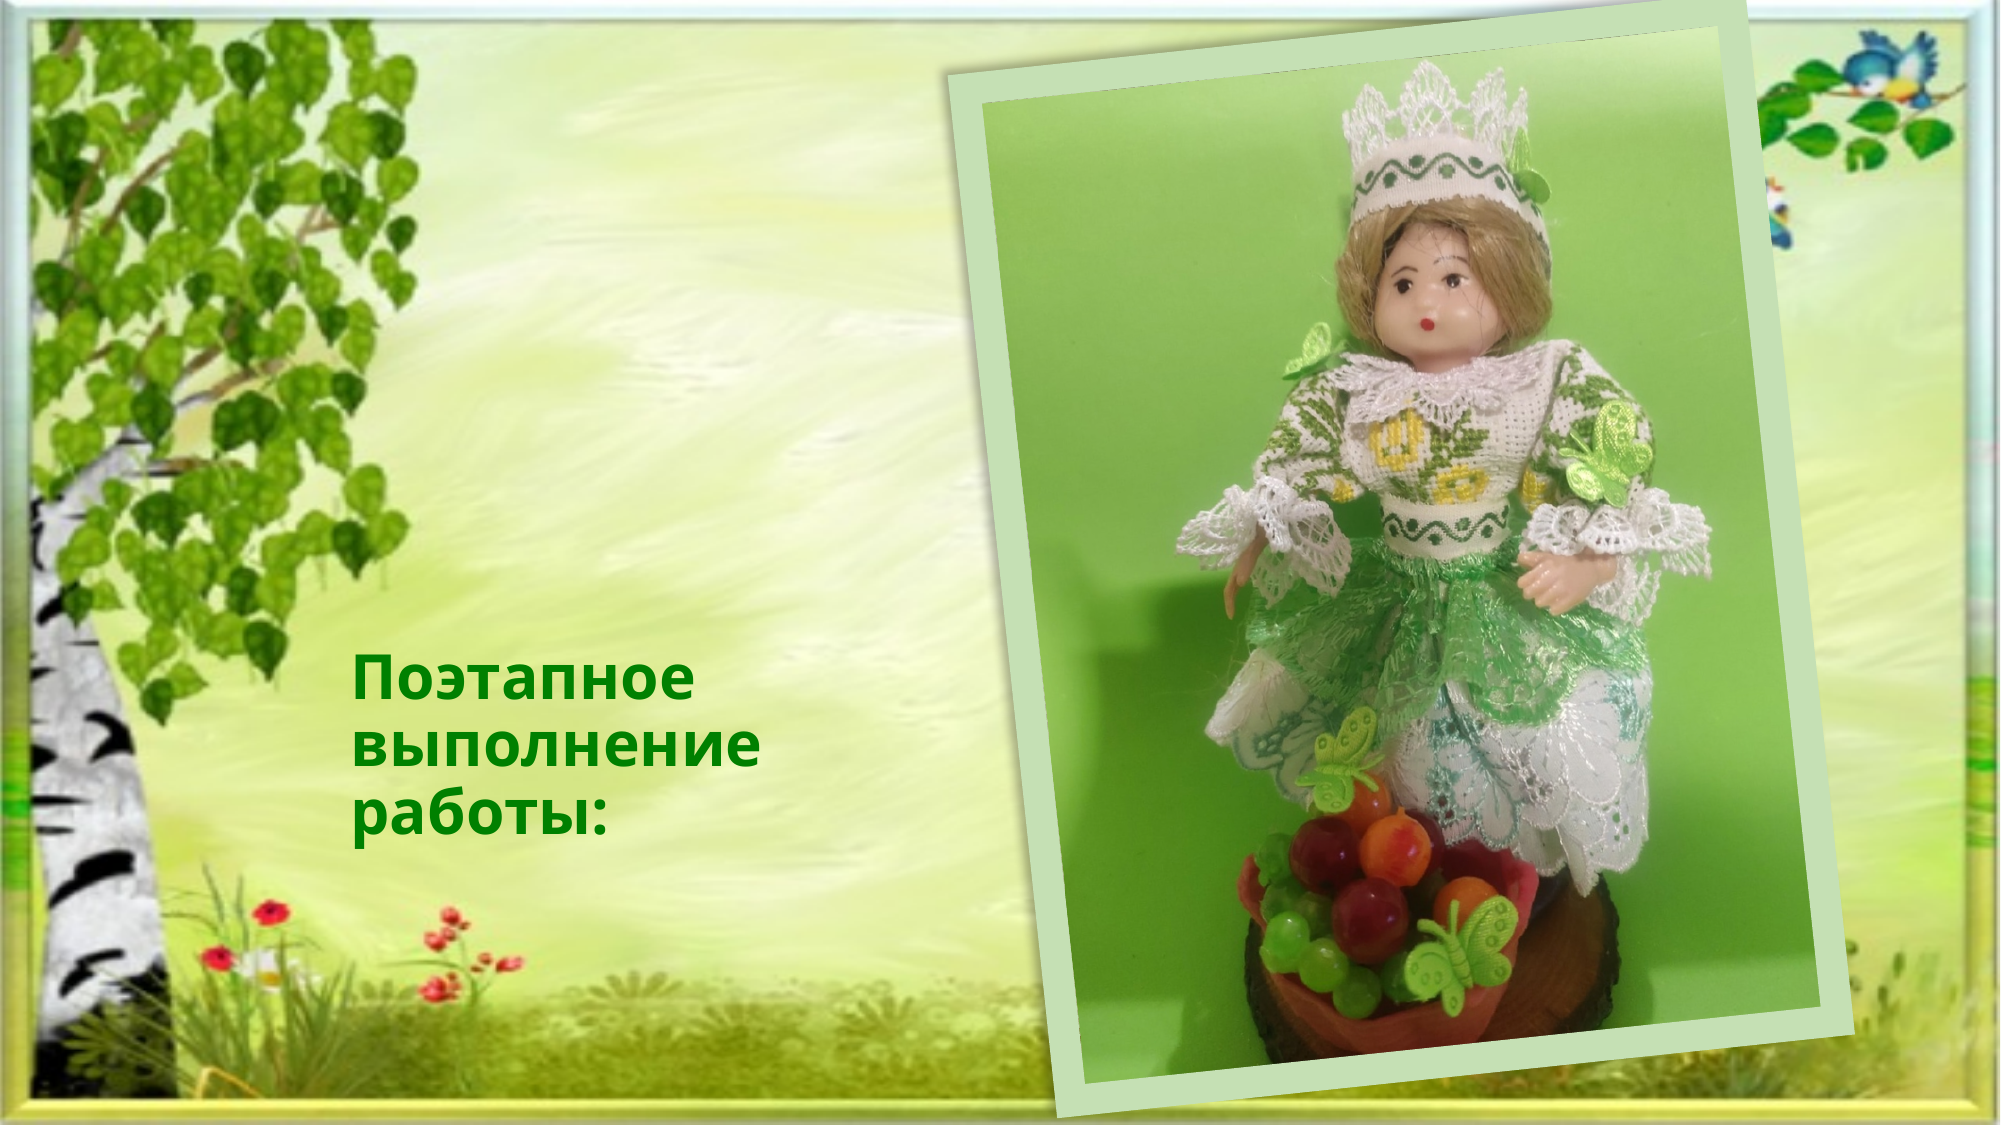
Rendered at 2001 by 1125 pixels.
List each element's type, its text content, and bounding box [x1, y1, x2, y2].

picture [0, 0, 2001, 1125]
title Поэтапное выполнение работы: [335, 637, 1004, 856]
